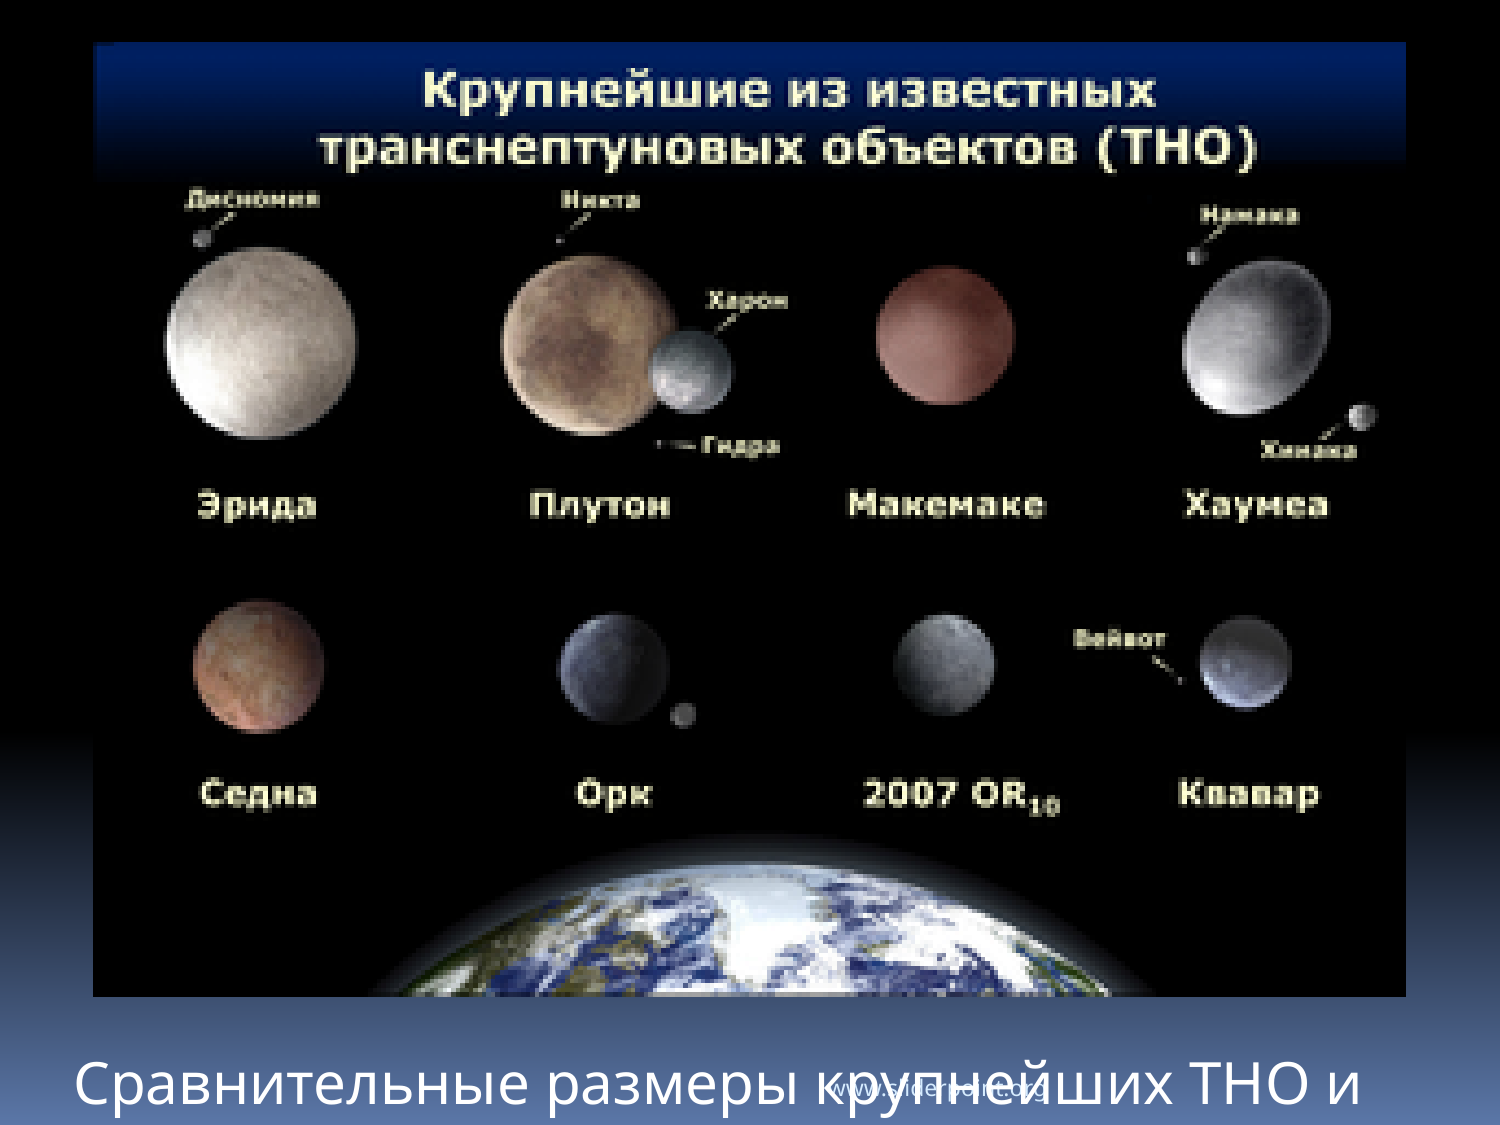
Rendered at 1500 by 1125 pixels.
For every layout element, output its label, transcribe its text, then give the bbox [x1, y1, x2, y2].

text_box Сравнительные размеры крупнейших ТНО и Земли. [58, 1039, 1442, 1125]
picture [93, 42, 1407, 997]
footer www.sliderpoint.org [150, 1052, 1063, 1113]
